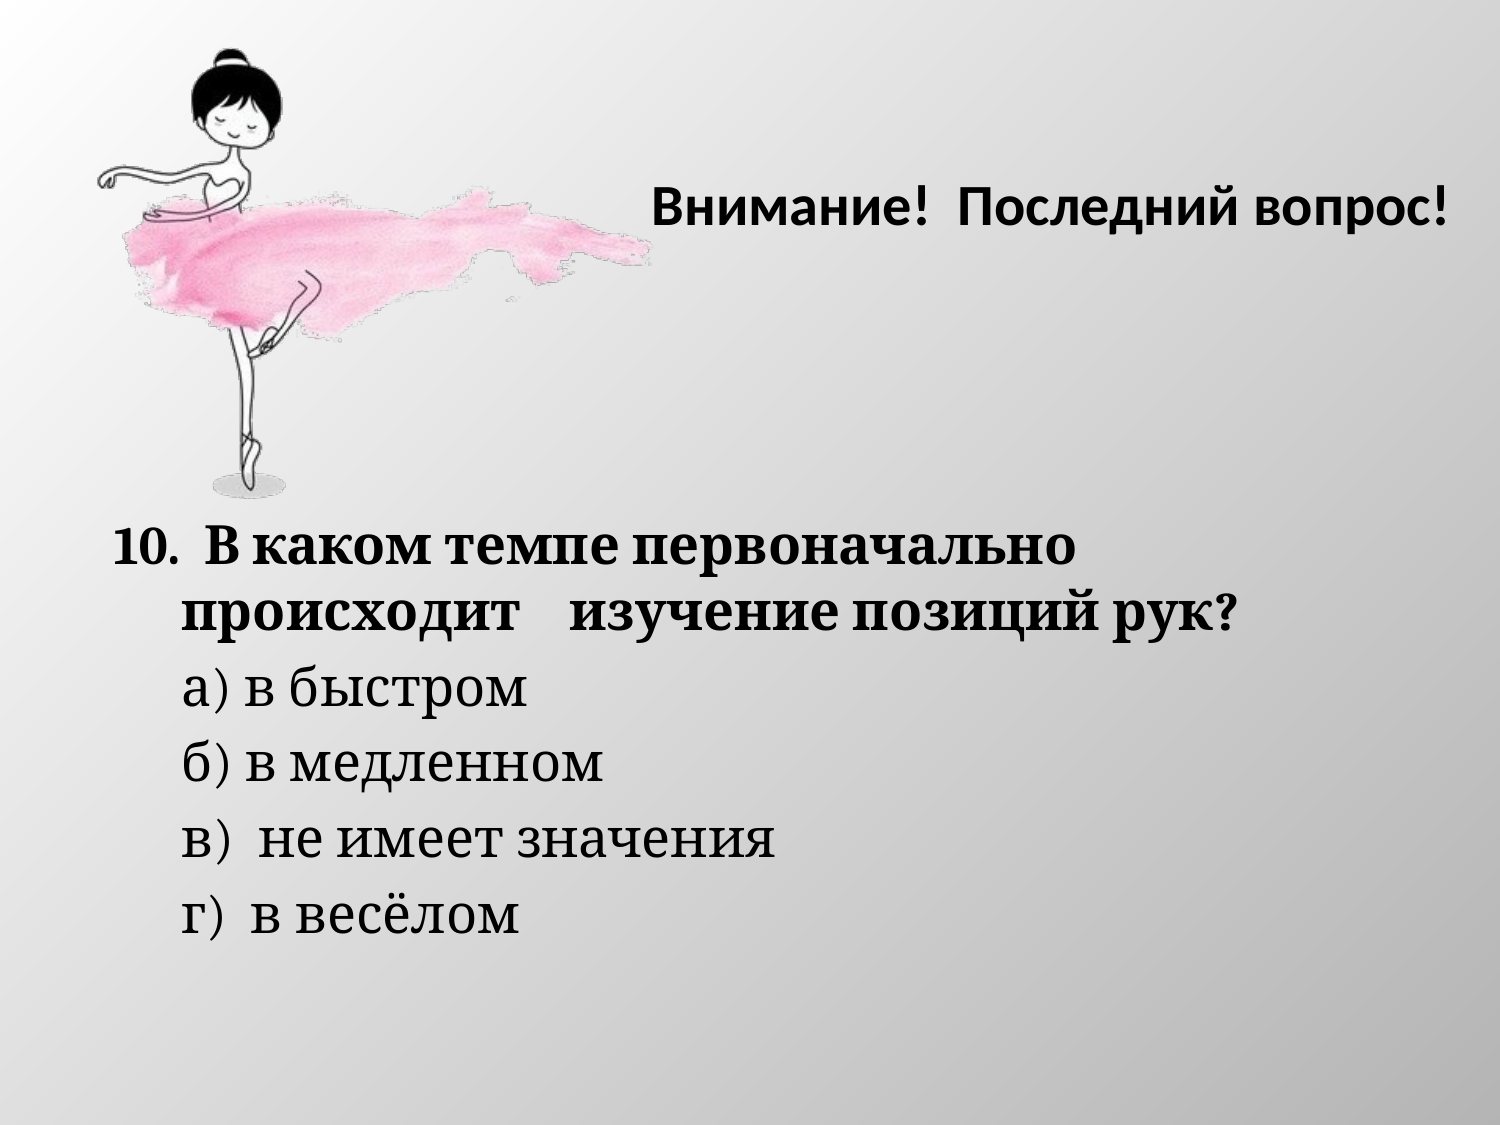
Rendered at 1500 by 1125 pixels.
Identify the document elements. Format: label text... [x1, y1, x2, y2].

picture [76, 0, 741, 546]
title Внимание! Последний вопрос! [745, 113, 1471, 292]
list 10. В каком темпе первоначально происходит изучение позиций рук? а) в быстром б) в медленном в) не имеет значения г) в весёлом [76, 503, 1427, 988]
